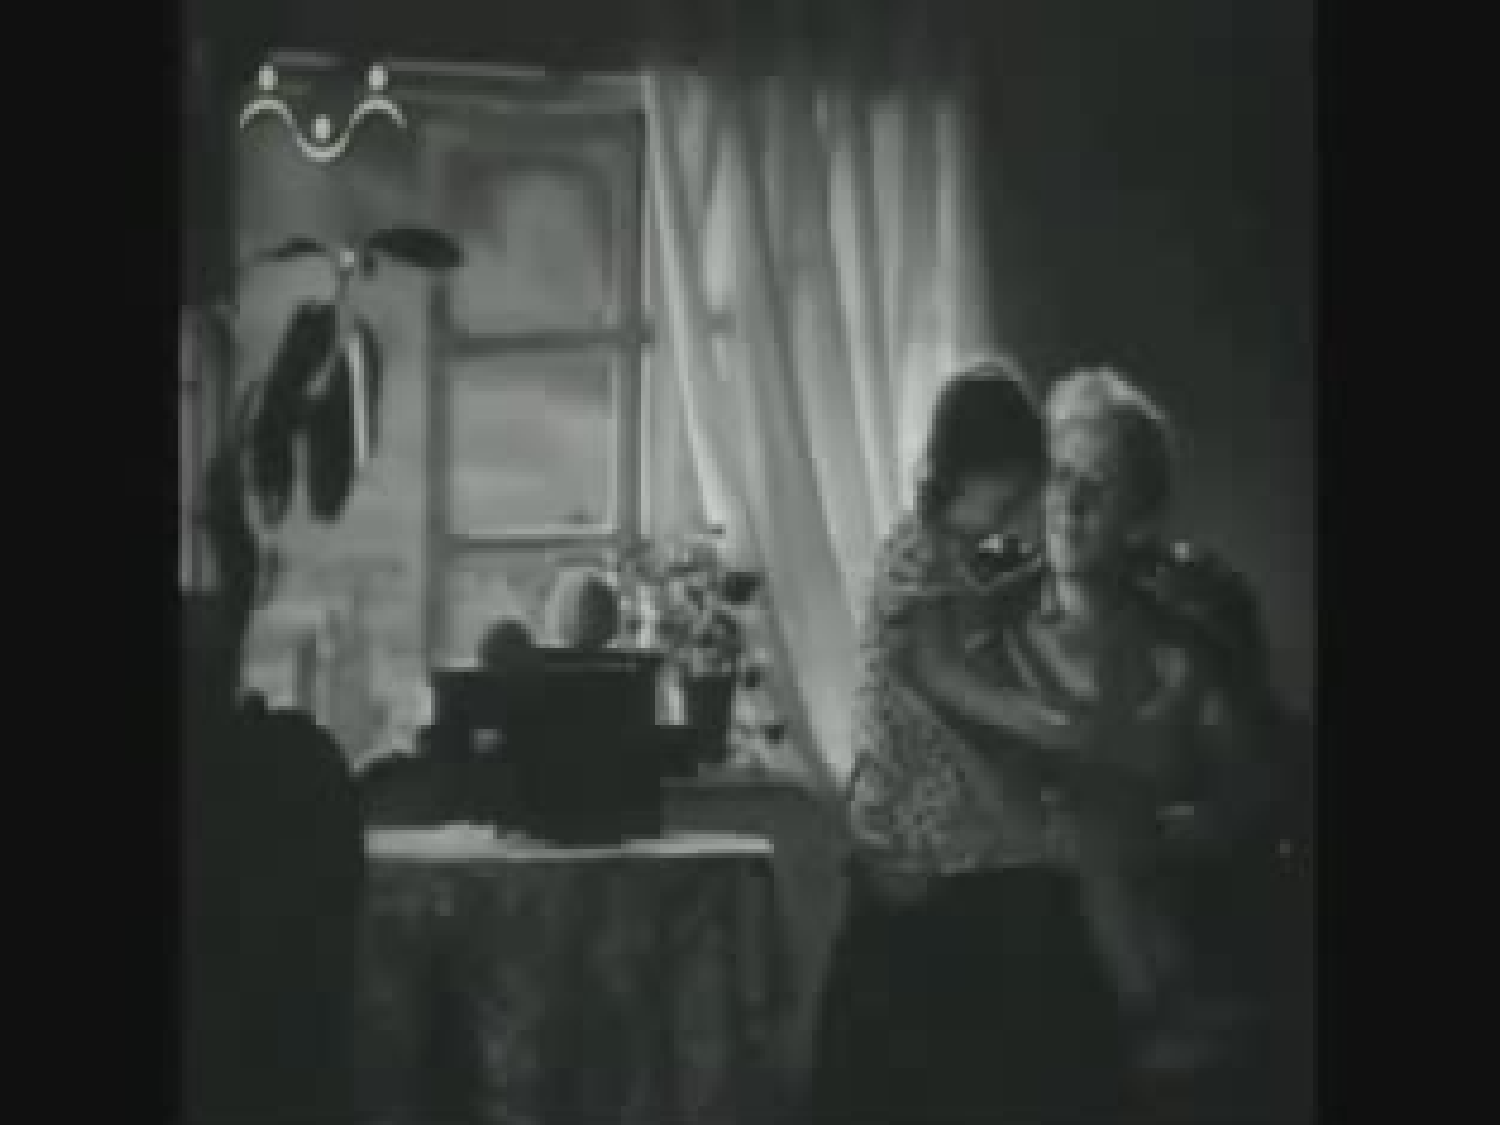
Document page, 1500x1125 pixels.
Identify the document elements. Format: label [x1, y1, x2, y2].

list [0, 0, 1500, 1125]
